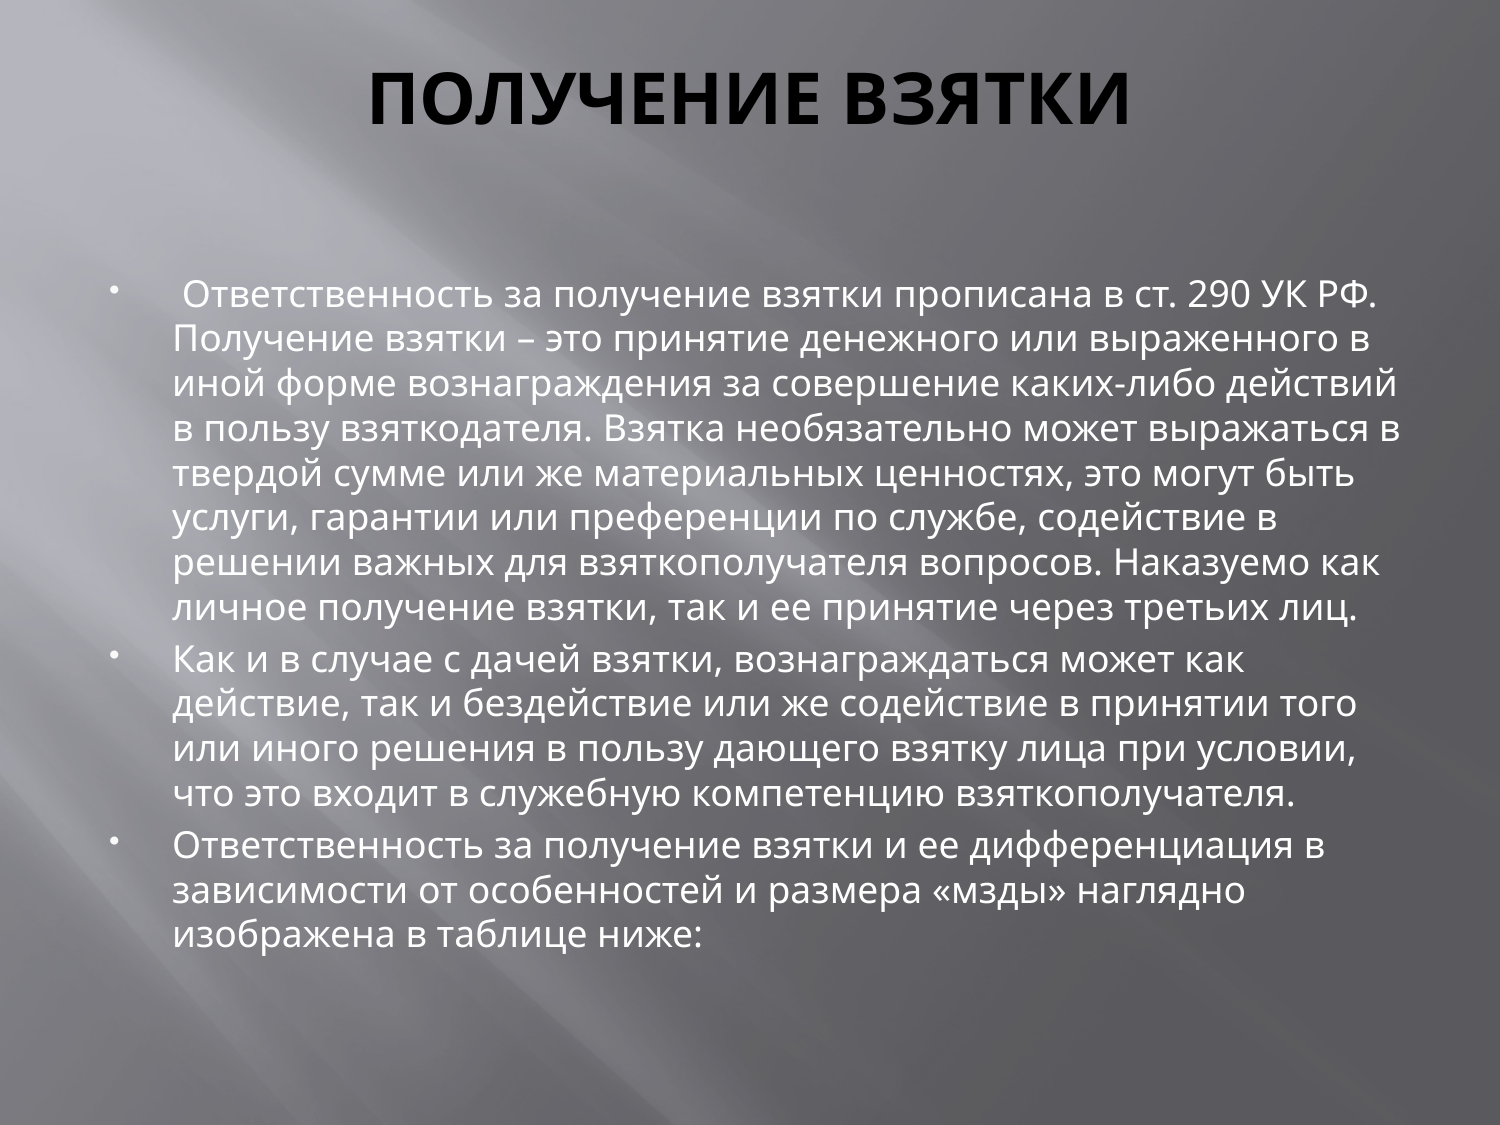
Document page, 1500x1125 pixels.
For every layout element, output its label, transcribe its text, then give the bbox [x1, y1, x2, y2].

title ПОЛУЧЕНИЕ ВЗЯТКИ [75, 45, 1425, 233]
list Ответственность за получение взятки прописана в ст. 290 УК РФ. Получение взятки – это принятие денежного или выраженного в иной форме вознаграждения за совершение каких-либо действий в пользу взяткодателя. Взятка необязательно может выражаться в твердой сумме или же материальных ценностях, это могут быть услуги, гарантии или преференции по службе, содействие в решении важных для взяткополучателя вопросов. Наказуемо как личное получение взятки, так и ее принятие через третьих лиц. Как и в случае с дачей взятки, вознаграждаться может как действие, так и бездействие или же содействие в принятии того или иного решения в пользу дающего взятку лица при условии, что это входит в служебную компетенцию взяткополучателя. Ответственность за получение взятки и ее дифференциация в зависимости от особенностей и размера «мзды» наглядно изображена в таблице ниже: [75, 262, 1425, 1035]
